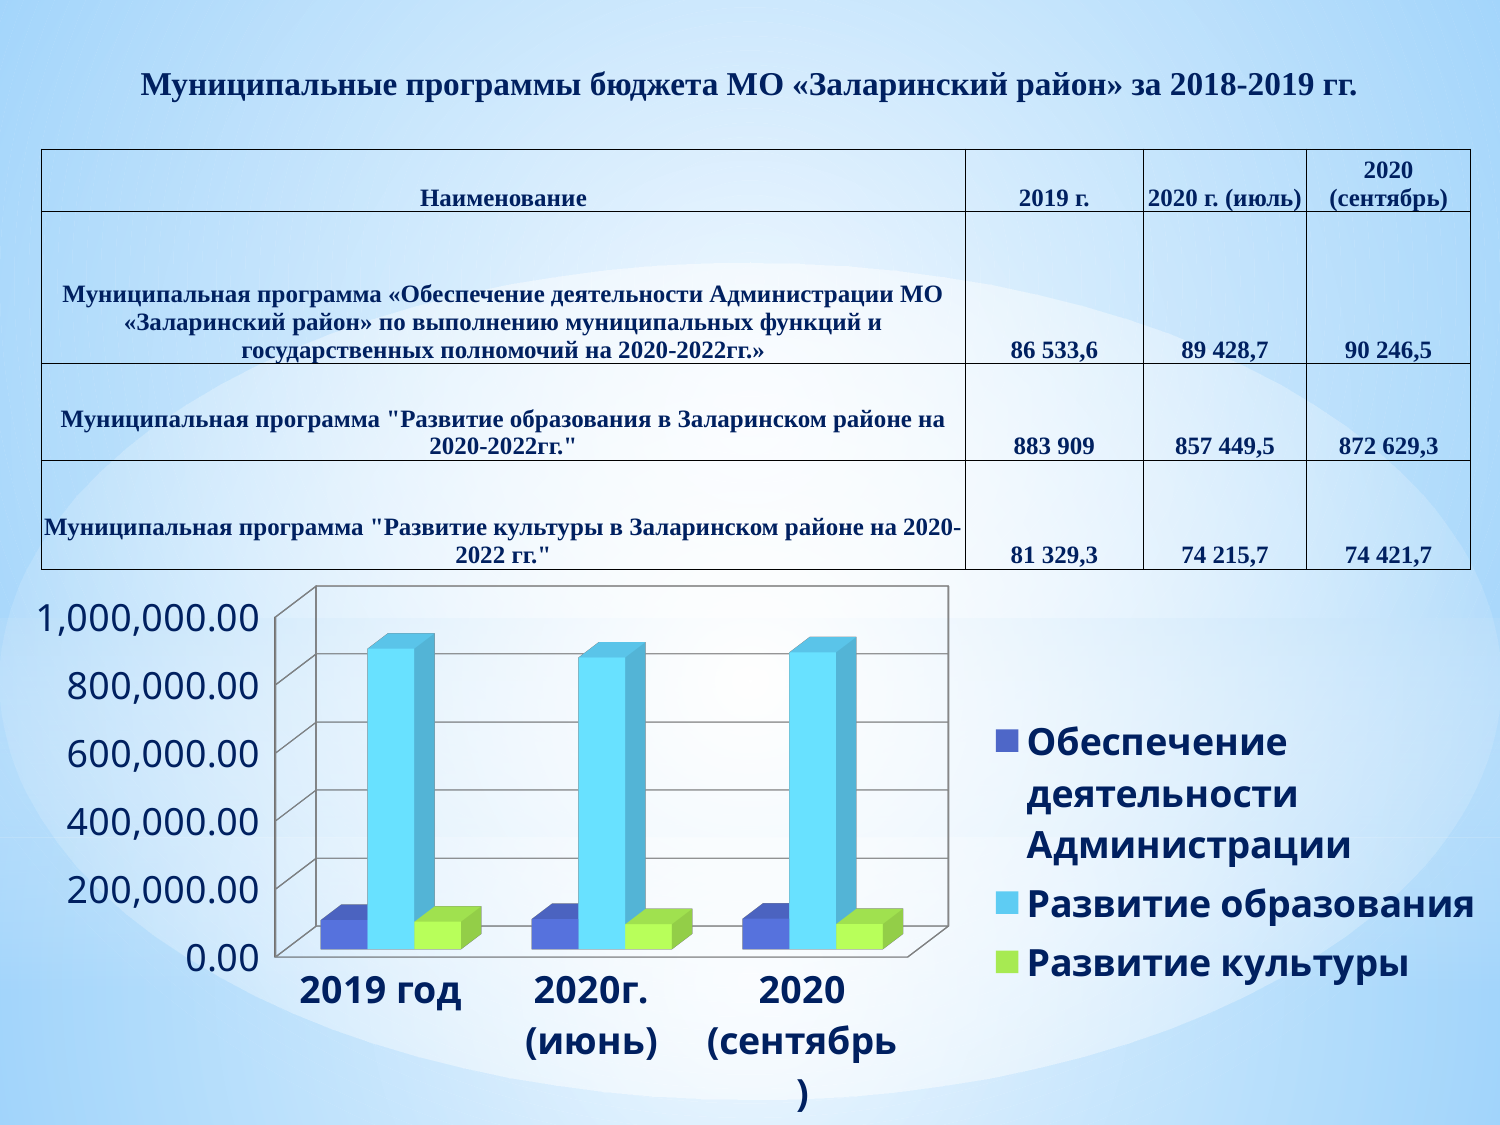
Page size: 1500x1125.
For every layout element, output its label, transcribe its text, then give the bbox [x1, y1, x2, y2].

chart [0, 573, 1500, 1125]
table_header 2019 г. [966, 150, 1143, 211]
table_cell Муниципальная программа "Развитие образования в Заларинском районе на 2020-2022гг." [42, 364, 965, 460]
table_cell 74 421,7 [1307, 461, 1470, 569]
table_cell Муниципальная программа "Развитие культуры в Заларинском районе на 2020-2022 гг." [42, 461, 965, 569]
table_header Наименование [42, 150, 965, 211]
table_cell 883 909 [966, 364, 1143, 460]
table_header 2020 (сентябрь) [1307, 150, 1470, 211]
table_cell 74 215,7 [1144, 461, 1306, 569]
table_cell 89 428,7 [1144, 212, 1306, 363]
title Муниципальные программы бюджета МО «Заларинский район» за 2018-2019 гг. [0, 54, 1500, 200]
table_cell 857 449,5 [1144, 364, 1306, 460]
table_cell 90 246,5 [1307, 212, 1470, 363]
table_header 2020 г. (июль) [1144, 150, 1306, 211]
table_cell 86 533,6 [966, 212, 1143, 363]
table_cell Муниципальная программа «Обеспечение деятельности Администрации МО «Заларинский район» по выполнению муниципальных функций и государственных полномочий на 2020-2022гг.» [42, 212, 965, 363]
table_cell 872 629,3 [1307, 364, 1470, 460]
table_cell 81 329,3 [966, 461, 1143, 569]
